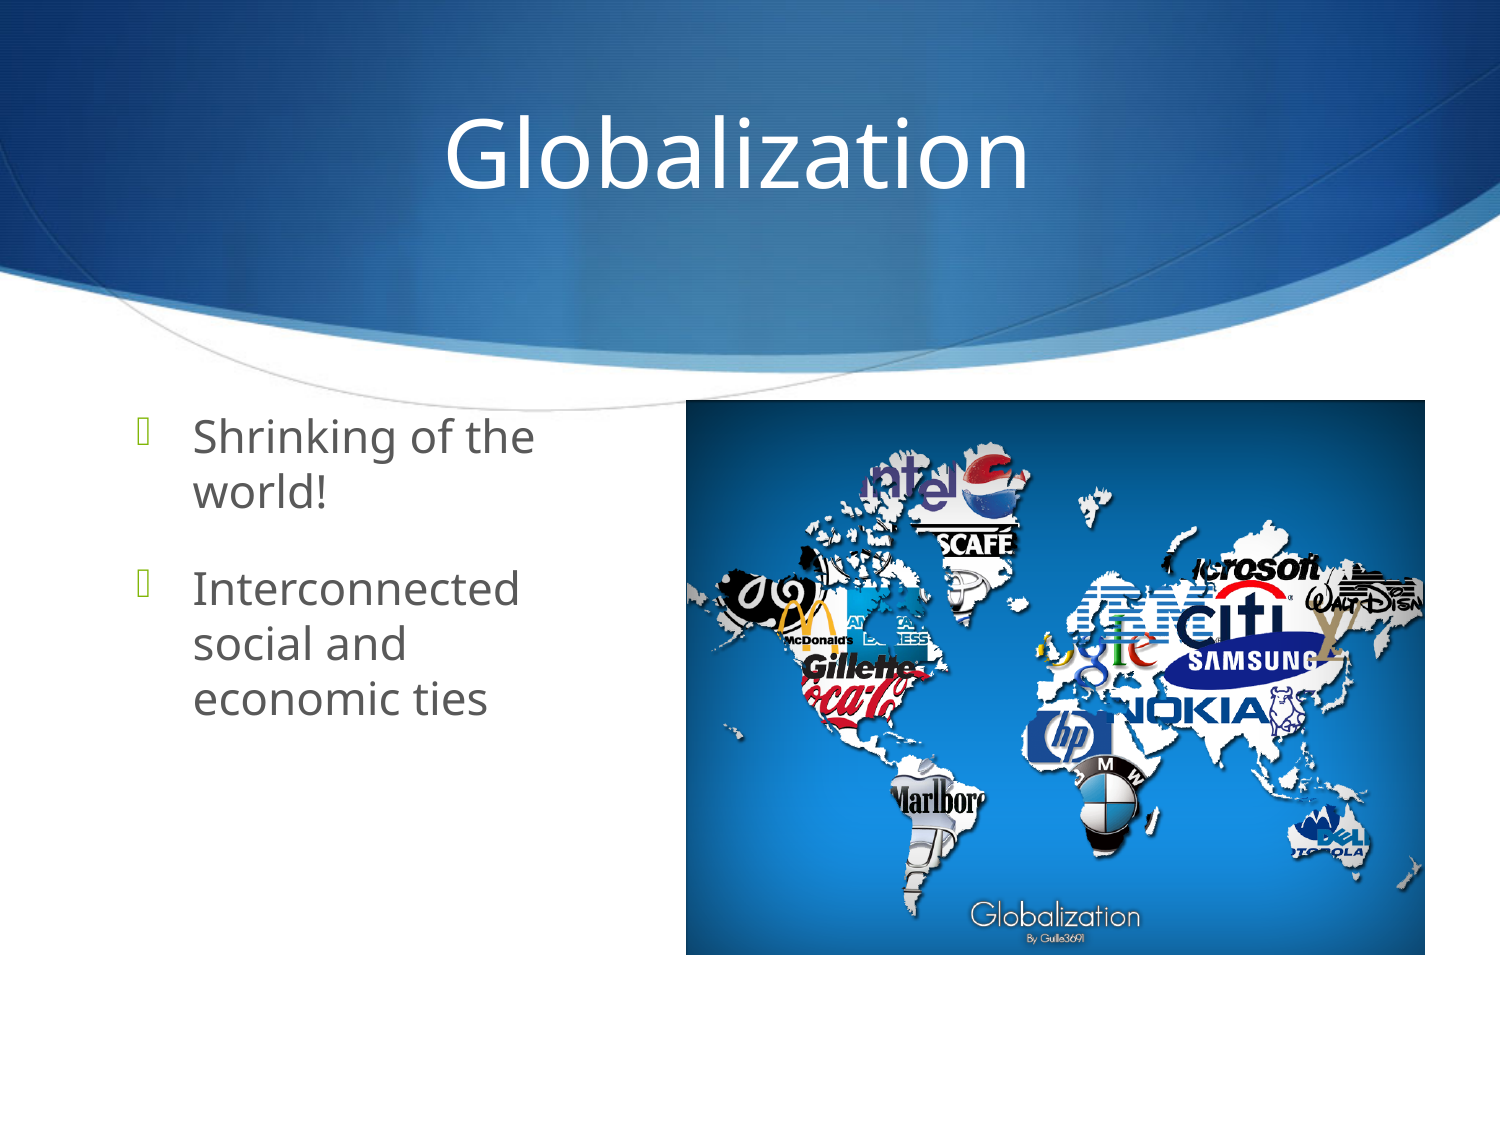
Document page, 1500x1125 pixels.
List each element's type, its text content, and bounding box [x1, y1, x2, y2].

picture [0, 0, 1500, 1125]
title Globalization [75, 56, 1425, 245]
list Shrinking of the world! Interconnected social and economic ties [121, 400, 622, 1048]
